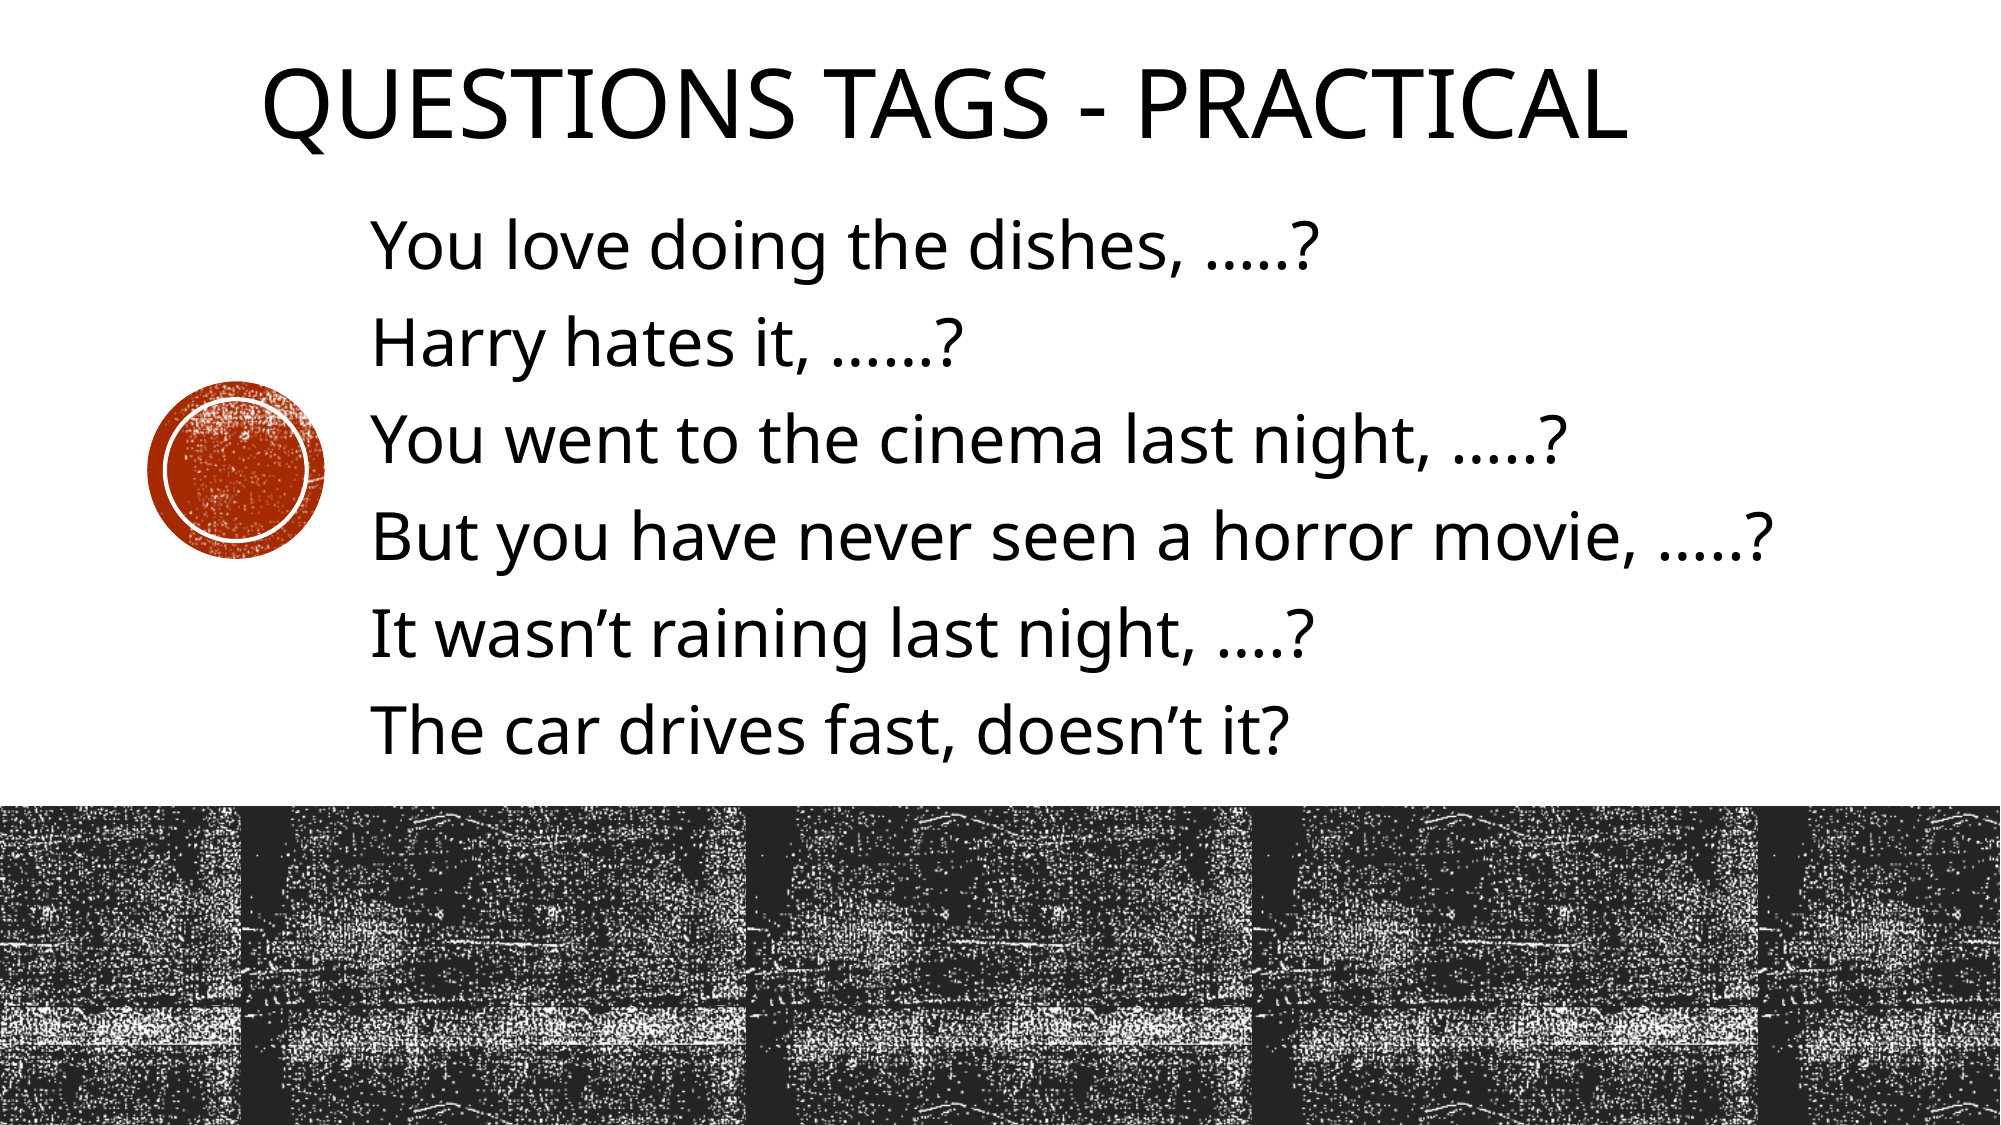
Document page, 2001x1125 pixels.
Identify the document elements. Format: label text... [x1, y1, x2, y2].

list You love doing the dishes, …..? Harry hates it, ……? You went to the cinema last night, …..? But you have never seen a horror movie, …..? It wasn’t raining last night, ….? The car drives fast, doesn’t it? [355, 204, 1841, 928]
title Questions tags - practical [244, 56, 1927, 166]
